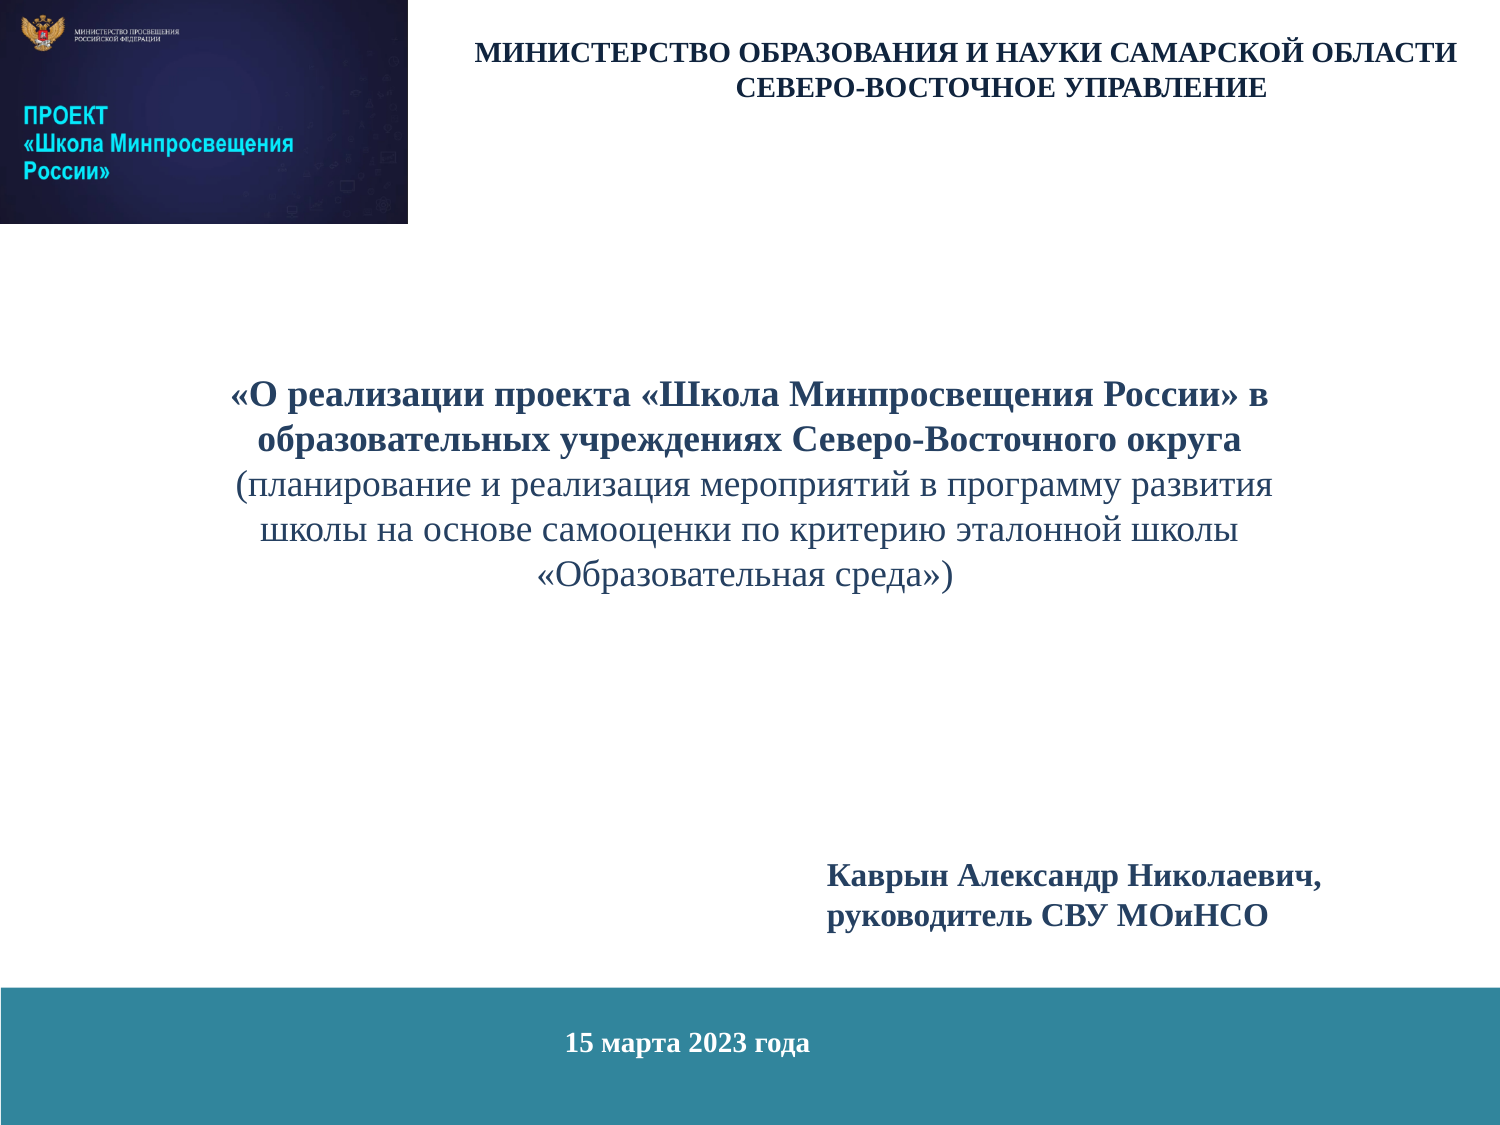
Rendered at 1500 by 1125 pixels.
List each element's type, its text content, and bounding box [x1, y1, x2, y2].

text_box МИНИСТЕРСТВО ОБРАЗОВАНИЯ И НАУКИ САМАРСКОЙ ОБЛАСТИ СЕВЕРО-ВОСТОЧНОЕ УПРАВЛЕНИЕ [459, 26, 1500, 111]
text_box 15 марта 2023 года [549, 1016, 826, 1066]
text_box Каврын Александр Николаевич, руководитель СВУ МОиНСО [812, 845, 1338, 941]
picture [0, 0, 408, 224]
text_box [0, 986, 1500, 1125]
text_box «О реализации проекта «Школа Минпросвещения России» в образовательных учреждениях Северо-Восточного округа (планирование и реализация мероприятий в программу развития школы на основе самооценки по критерию эталонной школы «Образовательная среда») [159, 361, 1341, 602]
